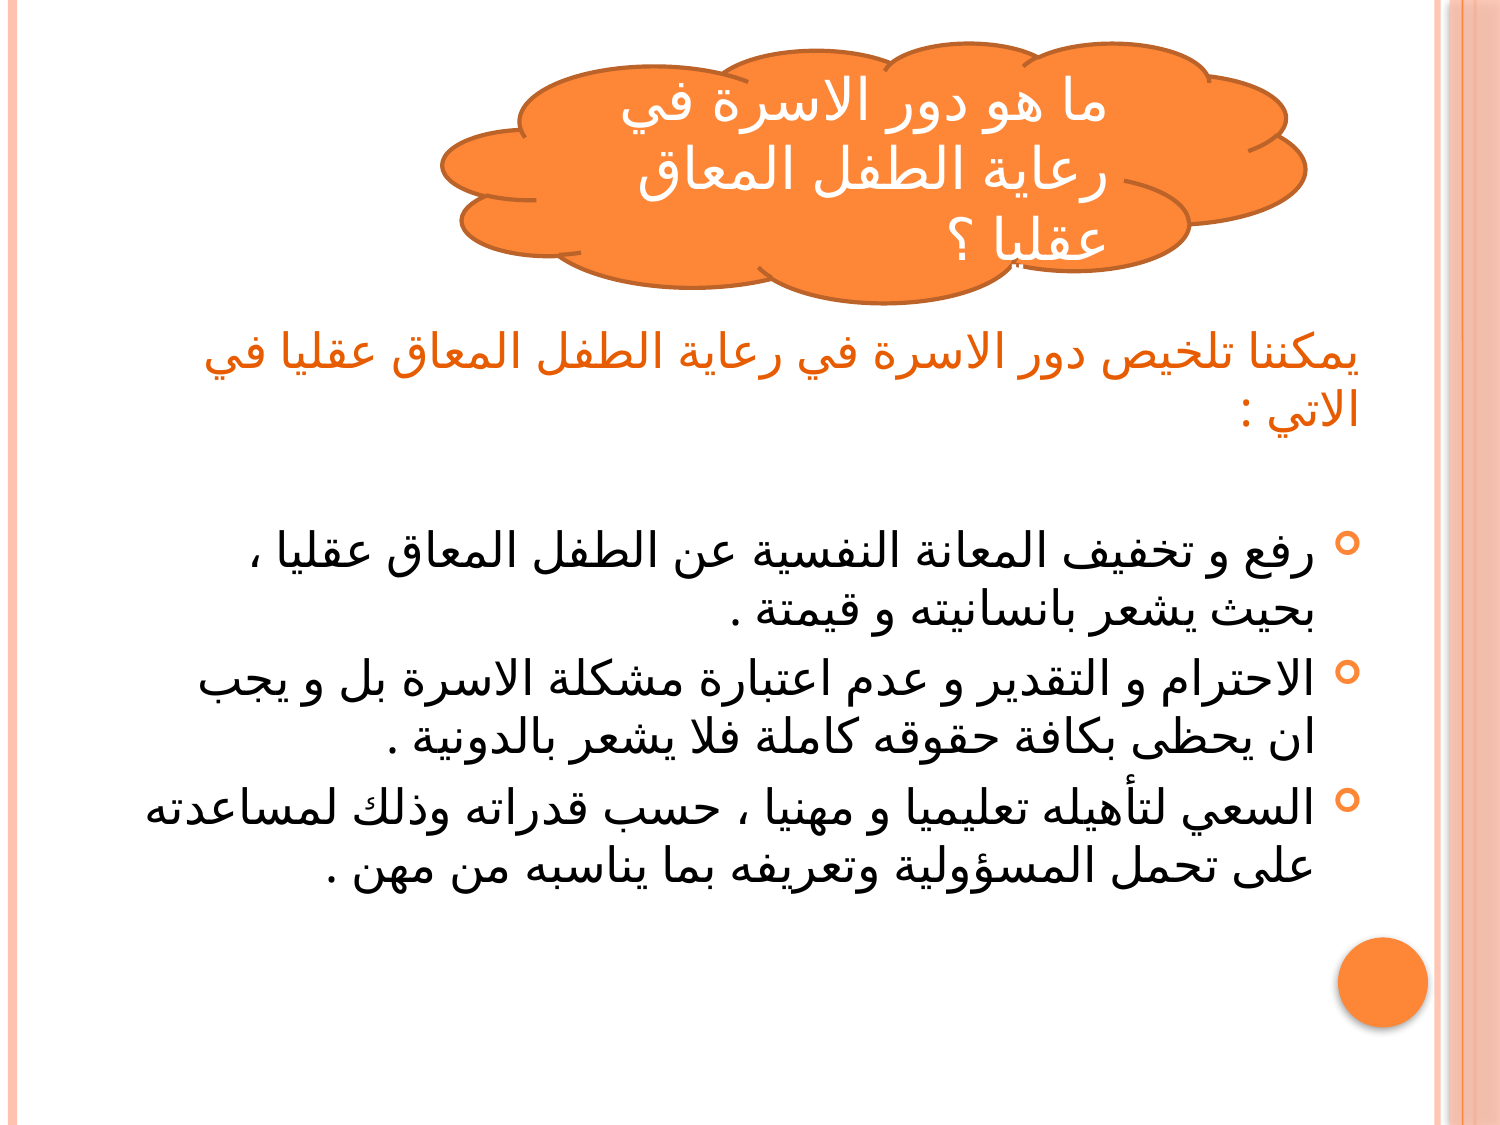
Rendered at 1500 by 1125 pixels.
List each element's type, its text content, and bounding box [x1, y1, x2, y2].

text_box ما هو دور الاسرة في رعاية الطفل المعاق عقليا ؟ [440, 41, 1308, 306]
list يمكننا تلخيص دور الاسرة في رعاية الطفل المعاق عقليا في الاتي : رفع و تخفيف المعانة النفسية عن الطفل المعاق عقليا ، بحيث يشعر بانسانيته و قيمتة . الاحترام و التقدير و عدم اعتبارة مشكلة الاسرة بل و يجب ان يحظى بكافة حقوقه كاملة فلا يشعر بالدونية . السعي لتأهيله تعليميا و مهنيا ، حسب قدراته وذلك لمساعدته على تحمل المسؤولية وتعريفه بما يناسبه من مهن . [123, 101, 1376, 914]
